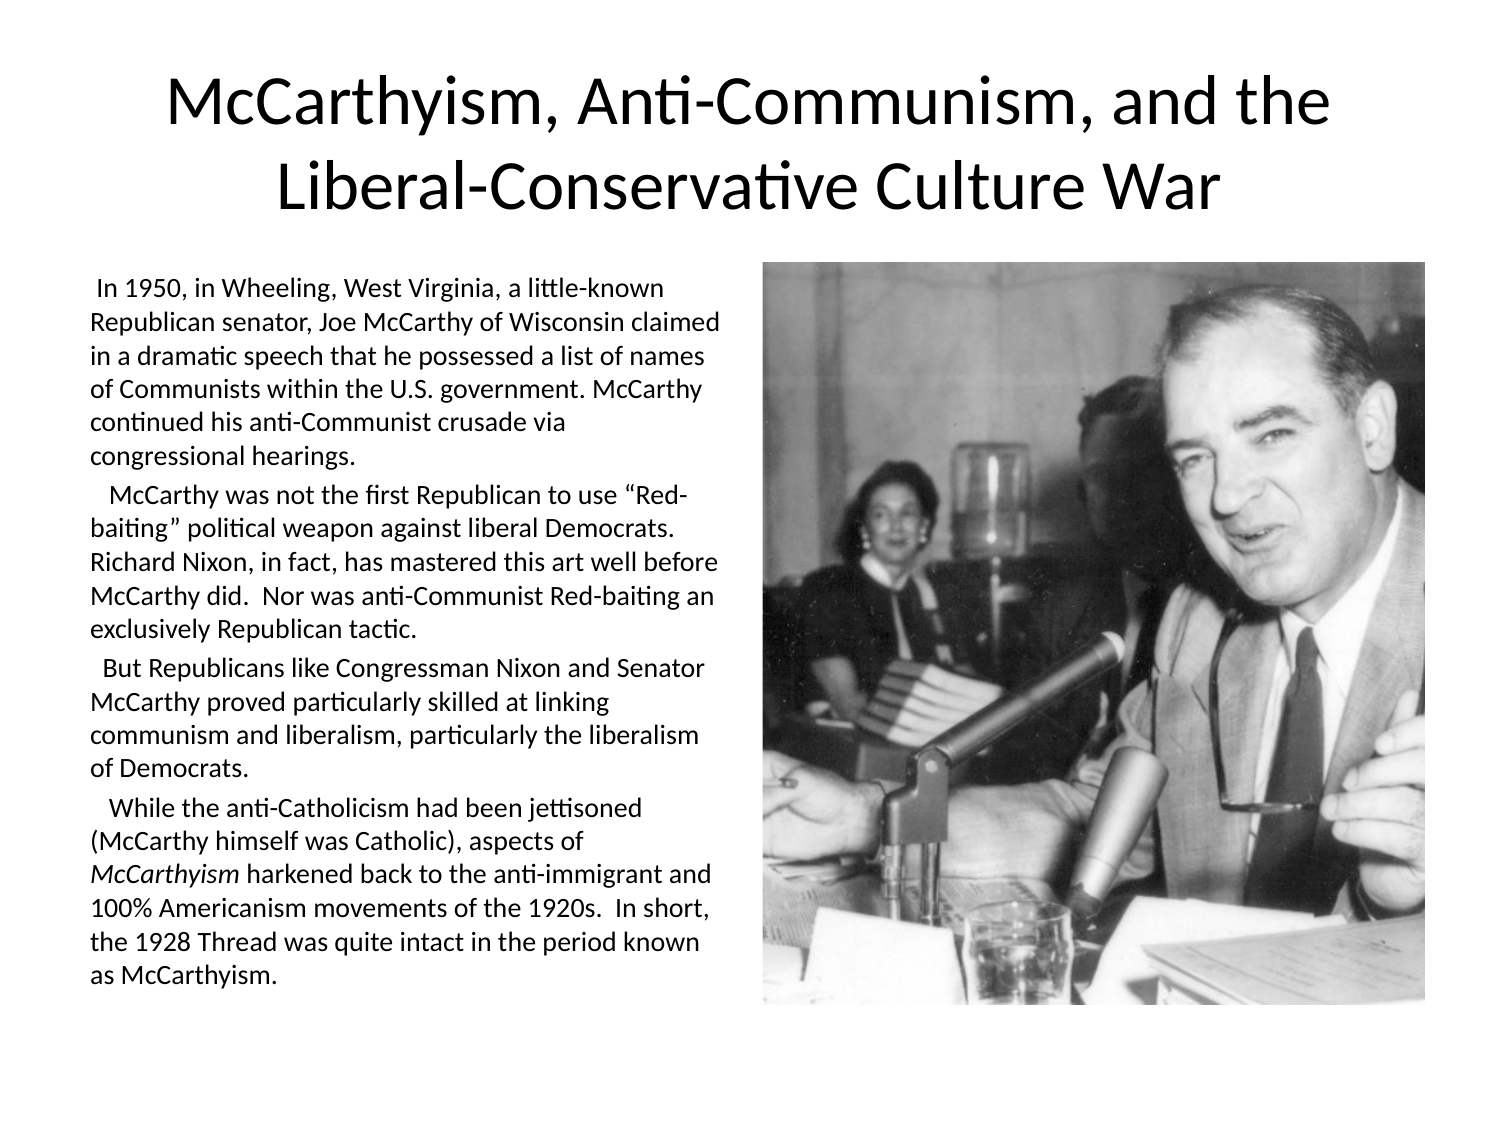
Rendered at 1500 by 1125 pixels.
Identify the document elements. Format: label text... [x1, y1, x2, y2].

title McCarthyism, Anti-Communism, and the Liberal-Conservative Culture War [75, 45, 1425, 233]
list In 1950, in Wheeling, West Virginia, a little-known Republican senator, Joe McCarthy of Wisconsin claimed in a dramatic speech that he possessed a list of names of Communists within the U.S. government. McCarthy continued his anti-Communist crusade via congressional hearings. McCarthy was not the first Republican to use “Red-baiting” political weapon against liberal Democrats. Richard Nixon, in fact, has mastered this art well before McCarthy did. Nor was anti-Communist Red-baiting an exclusively Republican tactic. But Republicans like Congressman Nixon and Senator McCarthy proved particularly skilled at linking communism and liberalism, particularly the liberalism of Democrats. While the anti-Catholicism had been jettisoned (McCarthy himself was Catholic), aspects of McCarthyism harkened back to the anti-immigrant and 100% Americanism movements of the 1920s. In short, the 1928 Thread was quite intact in the period known as McCarthyism. [75, 262, 738, 1005]
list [762, 262, 1426, 1006]
